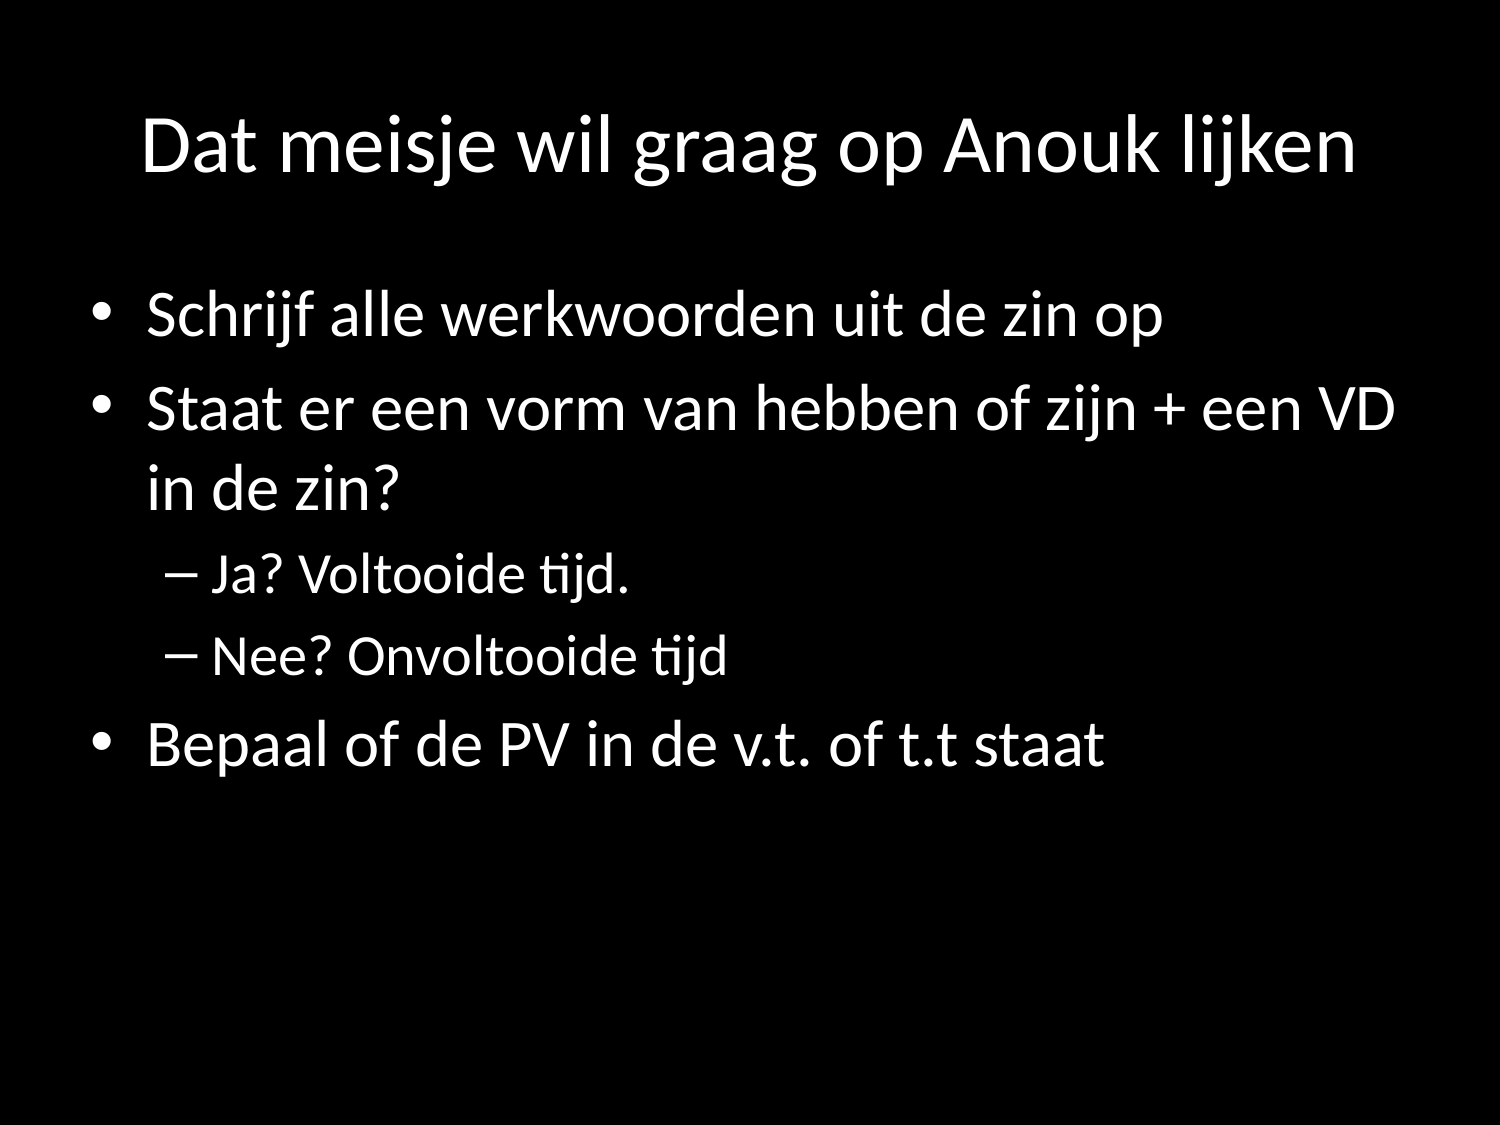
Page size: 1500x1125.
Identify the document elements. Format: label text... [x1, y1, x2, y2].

list Schrijf alle werkwoorden uit de zin op Staat er een vorm van hebben of zijn + een VD in de zin? Ja? Voltooide tijd. Nee? Onvoltooide tijd Bepaal of de PV in de v.t. of t.t staat [75, 262, 1425, 1005]
title Dat meisje wil graag op Anouk lijken [75, 45, 1425, 233]
